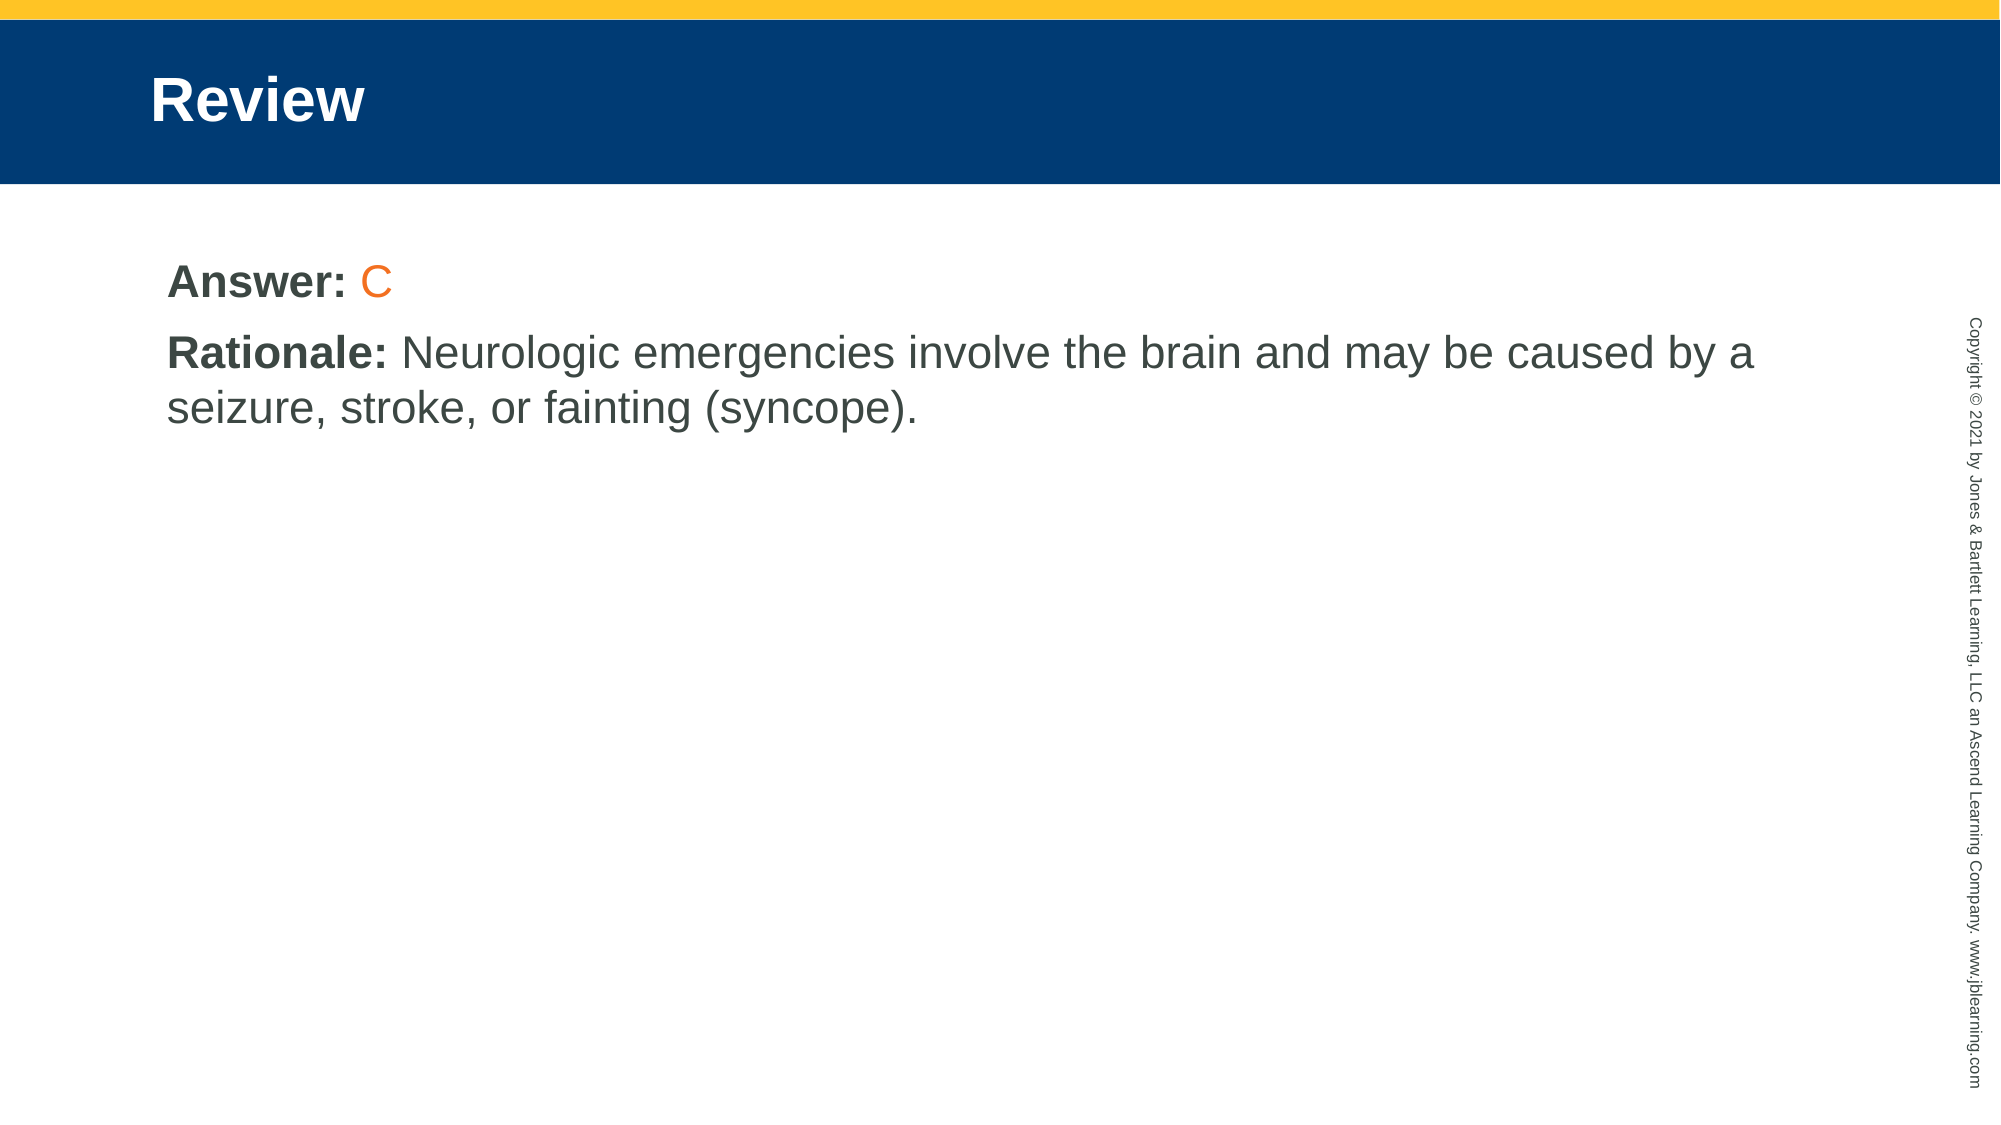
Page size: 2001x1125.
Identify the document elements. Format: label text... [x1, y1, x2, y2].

list Answer: C Rationale: Neurologic emergencies involve the brain and may be caused by a seizure, stroke, or fainting (syncope). [151, 244, 1840, 1016]
title Review [0, 19, 2000, 185]
